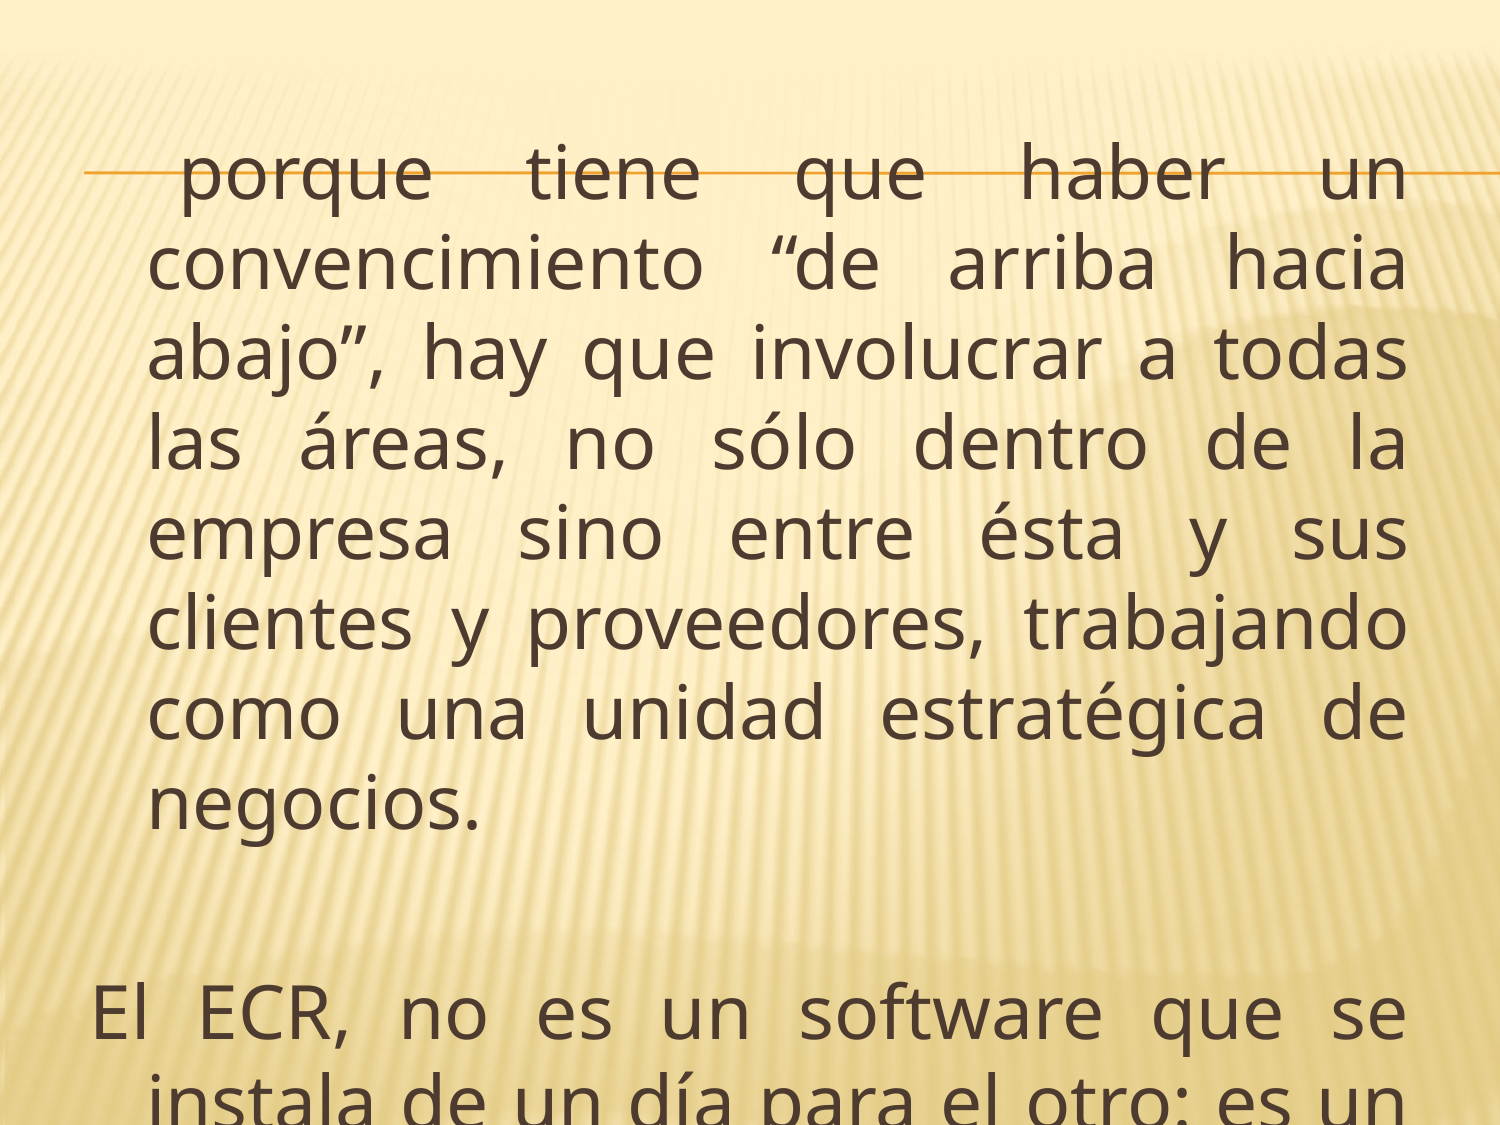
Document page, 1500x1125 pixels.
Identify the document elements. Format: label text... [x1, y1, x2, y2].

list porque tiene que haber un convencimiento “de arriba hacia abajo”, hay que involucrar a todas las áreas, no sólo dentro de la empresa sino entre ésta y sus clientes y proveedores, trabajando como una unidad estratégica de negocios. El ECR, no es un software que se instala de un día para el otro: es un proceso de cambio muy, muy profundo. [75, 117, 1425, 1005]
